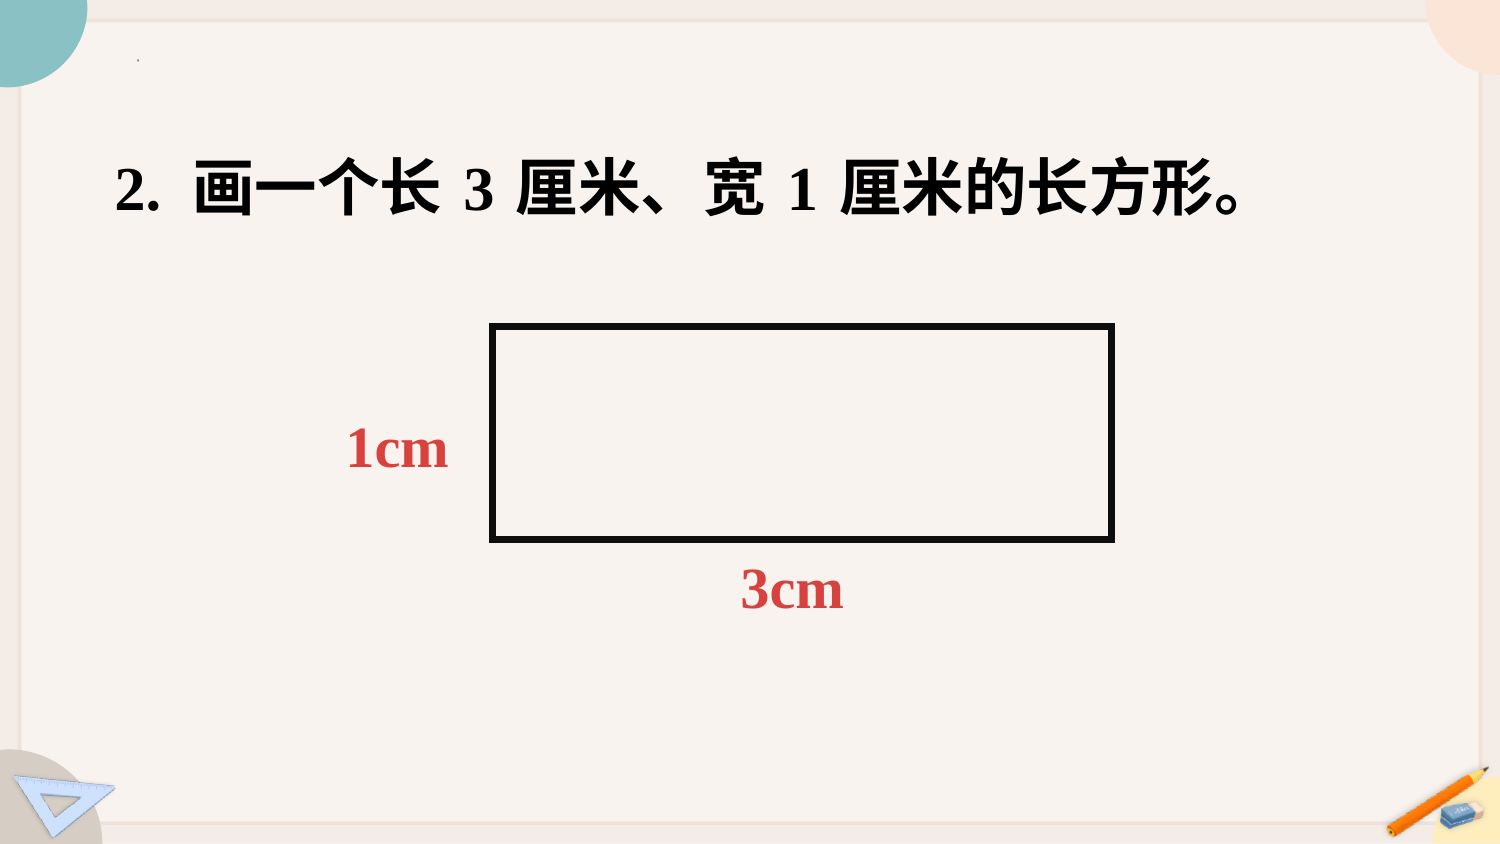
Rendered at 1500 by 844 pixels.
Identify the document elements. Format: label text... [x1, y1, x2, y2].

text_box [330, 326, 1112, 621]
picture [14, 737, 122, 840]
picture [1379, 766, 1499, 838]
text_box 2. 画一个长3厘米、宽1厘米的长方形。 [83, 125, 1464, 231]
